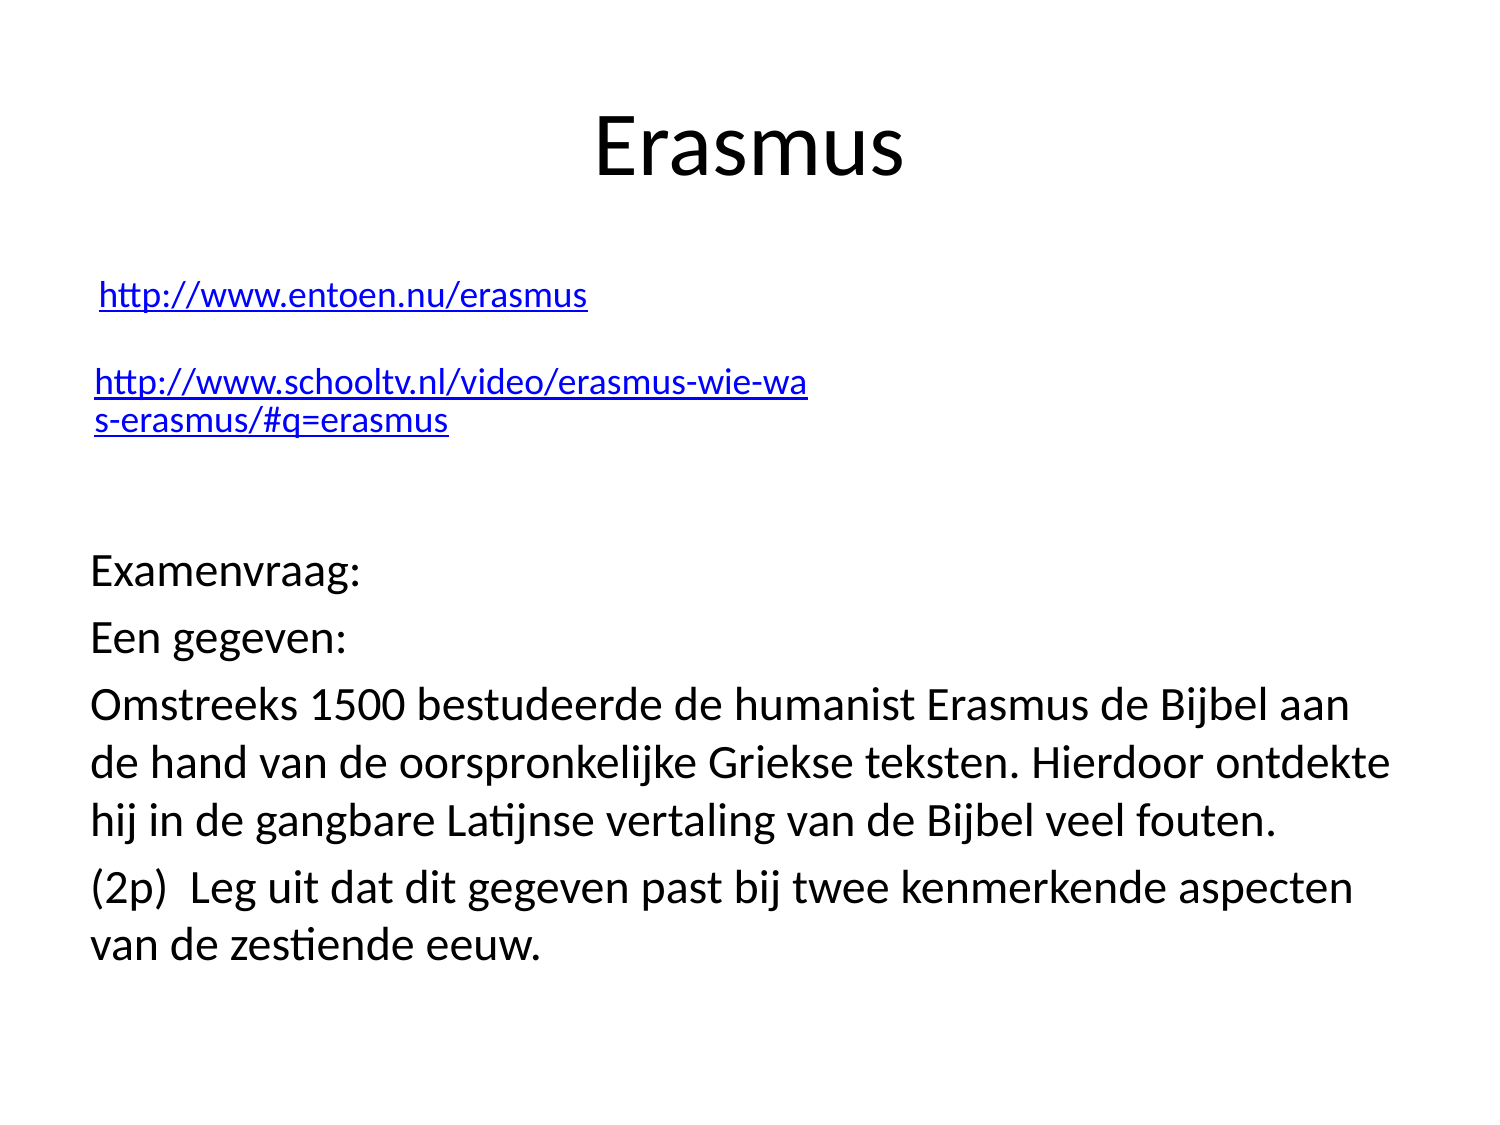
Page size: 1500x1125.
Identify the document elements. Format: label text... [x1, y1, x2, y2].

text_box http://www.schooltv.nl/video/erasmus-wie-was-erasmus/#q=erasmus [79, 349, 830, 410]
title Erasmus [75, 45, 1425, 233]
list Examenvraag: Een gegeven: Omstreeks 1500 bestudeerde de humanist Erasmus de Bijbel aan de hand van de oorspronkelijke Griekse teksten. Hierdoor ontdekte hij in de gangbare Latijnse vertaling van de Bijbel veel fouten. (2p) Leg uit dat dit gegeven past bij twee kenmerkende aspecten van de zestiende eeuw. [75, 262, 1425, 1005]
text_box http://www.entoen.nu/erasmus [83, 262, 603, 323]
